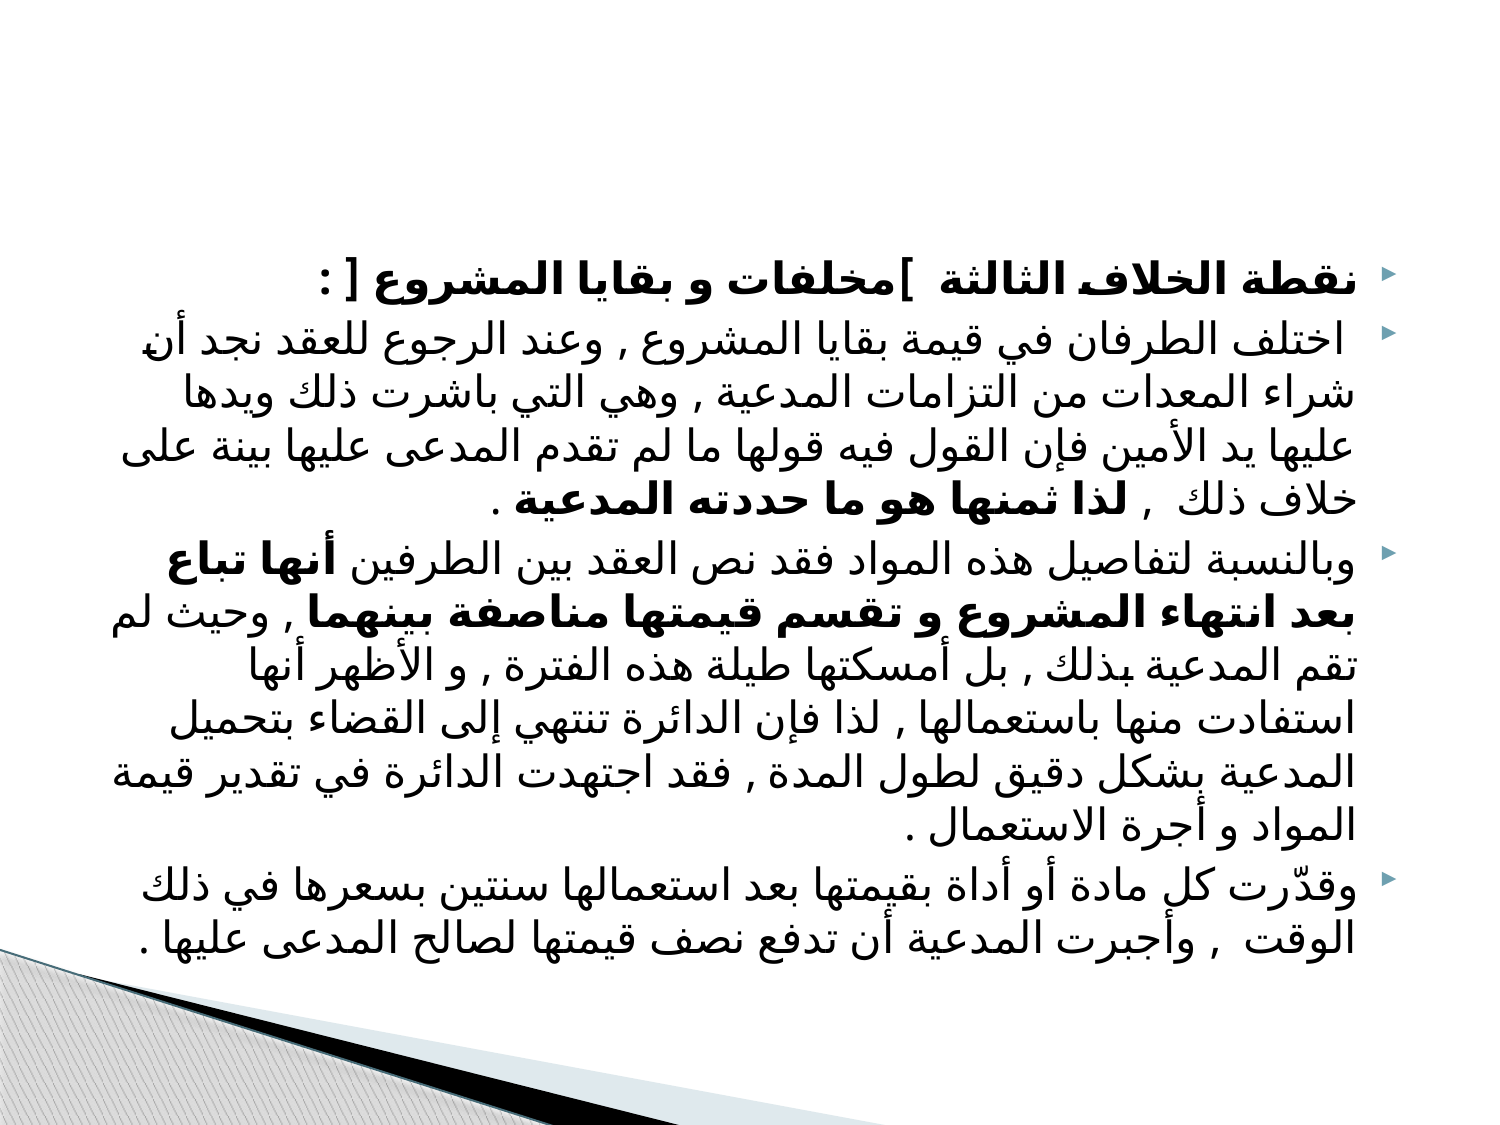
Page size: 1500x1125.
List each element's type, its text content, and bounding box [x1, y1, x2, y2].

list نقطة الخلاف الثالثة ]مخلفات و بقايا المشروع [ : اختلف الطرفان في قيمة بقايا المشروع , وعند الرجوع للعقد نجد أن شراء المعدات من التزامات المدعية , وهي التي باشرت ذلك ويدها عليها يد الأمين فإن القول فيه قولها ما لم تقدم المدعى عليها بينة على خلاف ذلك , لذا ثمنها هو ما حددته المدعية . وبالنسبة لتفاصيل هذه المواد فقد نص العقد بين الطرفين أنها تباع بعد انتهاء المشروع و تقسم قيمتها مناصفة بينهما , وحيث لم تقم المدعية بذلك , بل أمسكتها طيلة هذه الفترة , و الأظهر أنها استفادت منها باستعمالها , لذا فإن الدائرة تنتهي إلى القضاء بتحميل المدعية بشكل دقيق لطول المدة , فقد اجتهدت الدائرة في تقدير قيمة المواد و أجرة الاستعمال . وقدّرت كل مادة أو أداة بقيمتها بعد استعمالها سنتين بسعرها في ذلك الوقت , وأجبرت المدعية أن تدفع نصف قيمتها لصالح المدعى عليها . [75, 243, 1425, 986]
